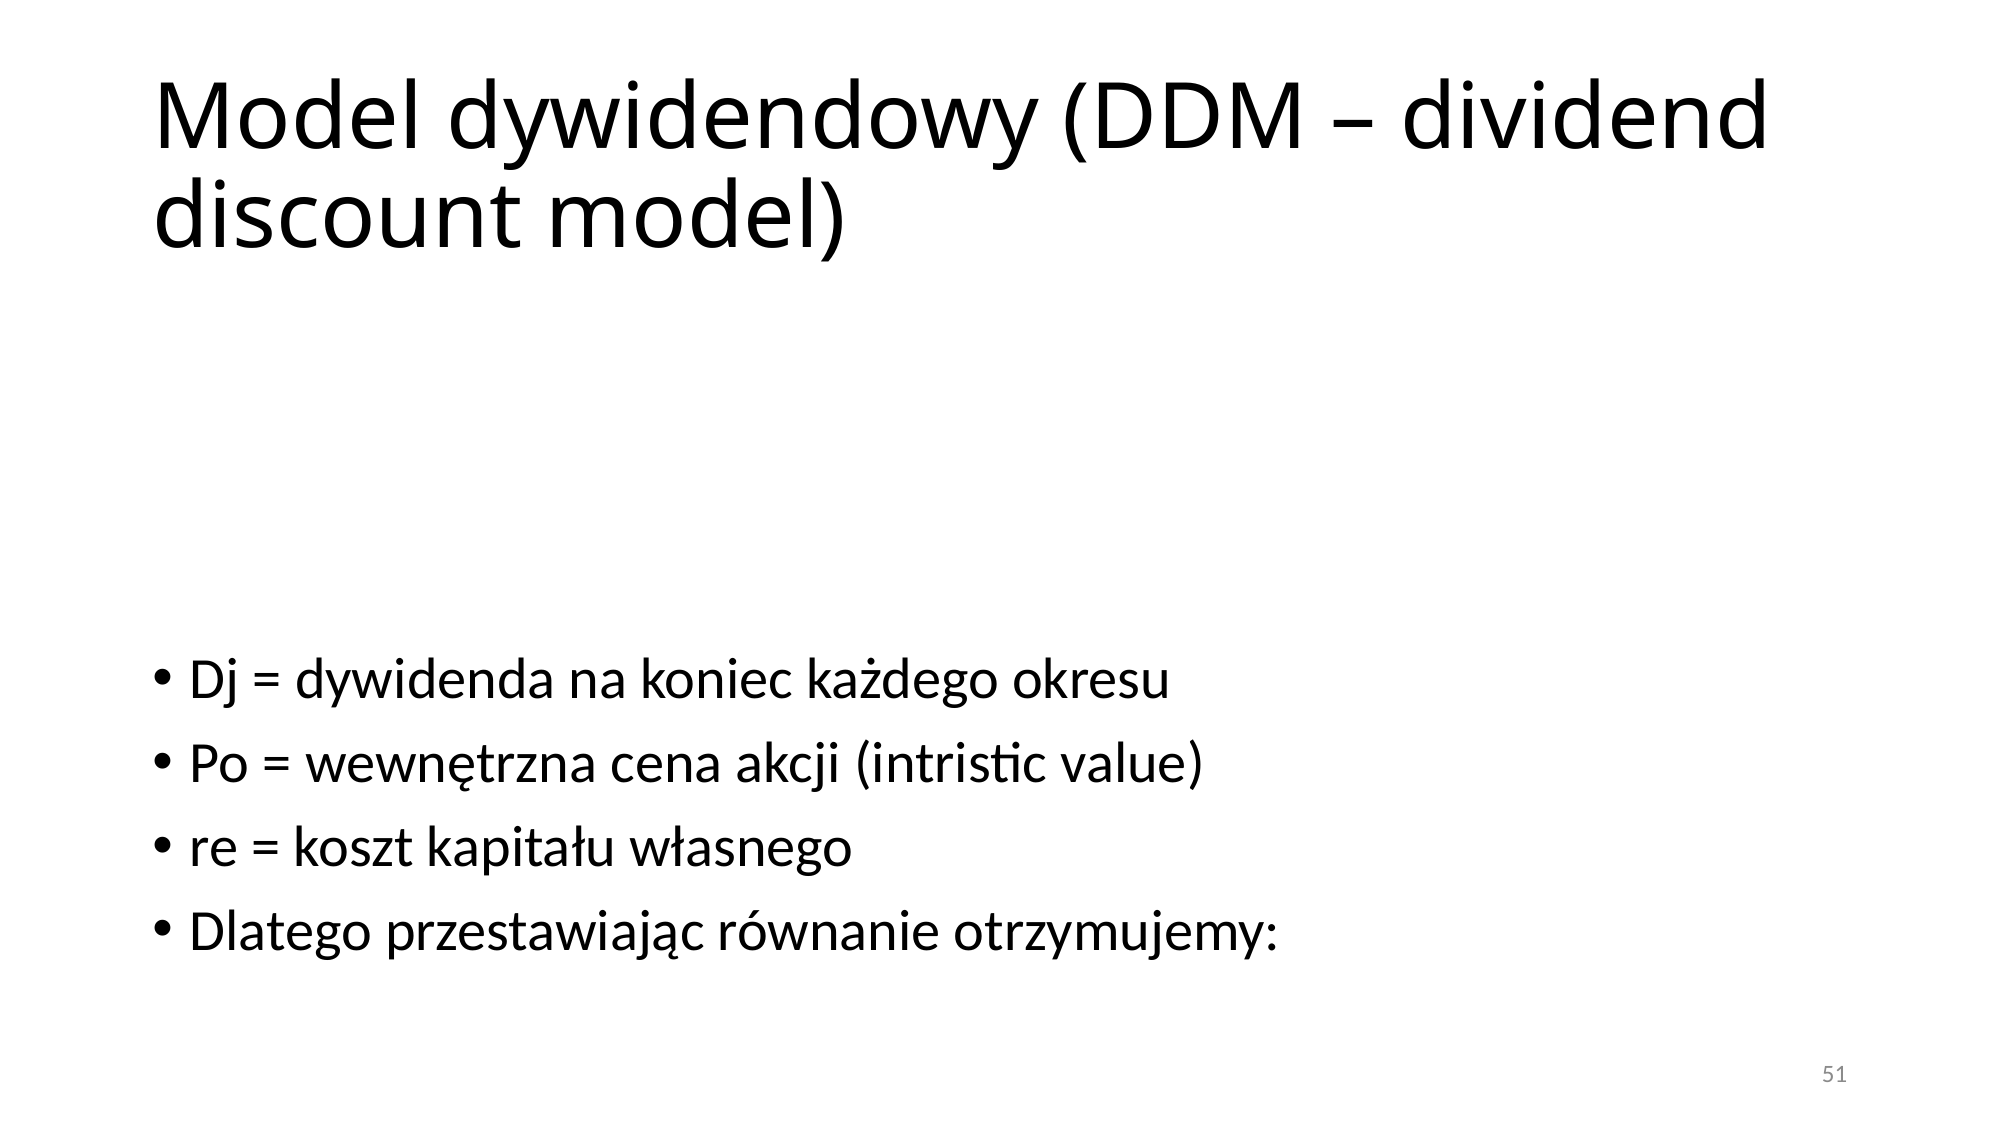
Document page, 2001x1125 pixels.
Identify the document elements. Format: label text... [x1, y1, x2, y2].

title Model dywidendowy (DDM – dividend discount model) [137, 59, 1863, 278]
slide_number 51 [1412, 1042, 1863, 1103]
